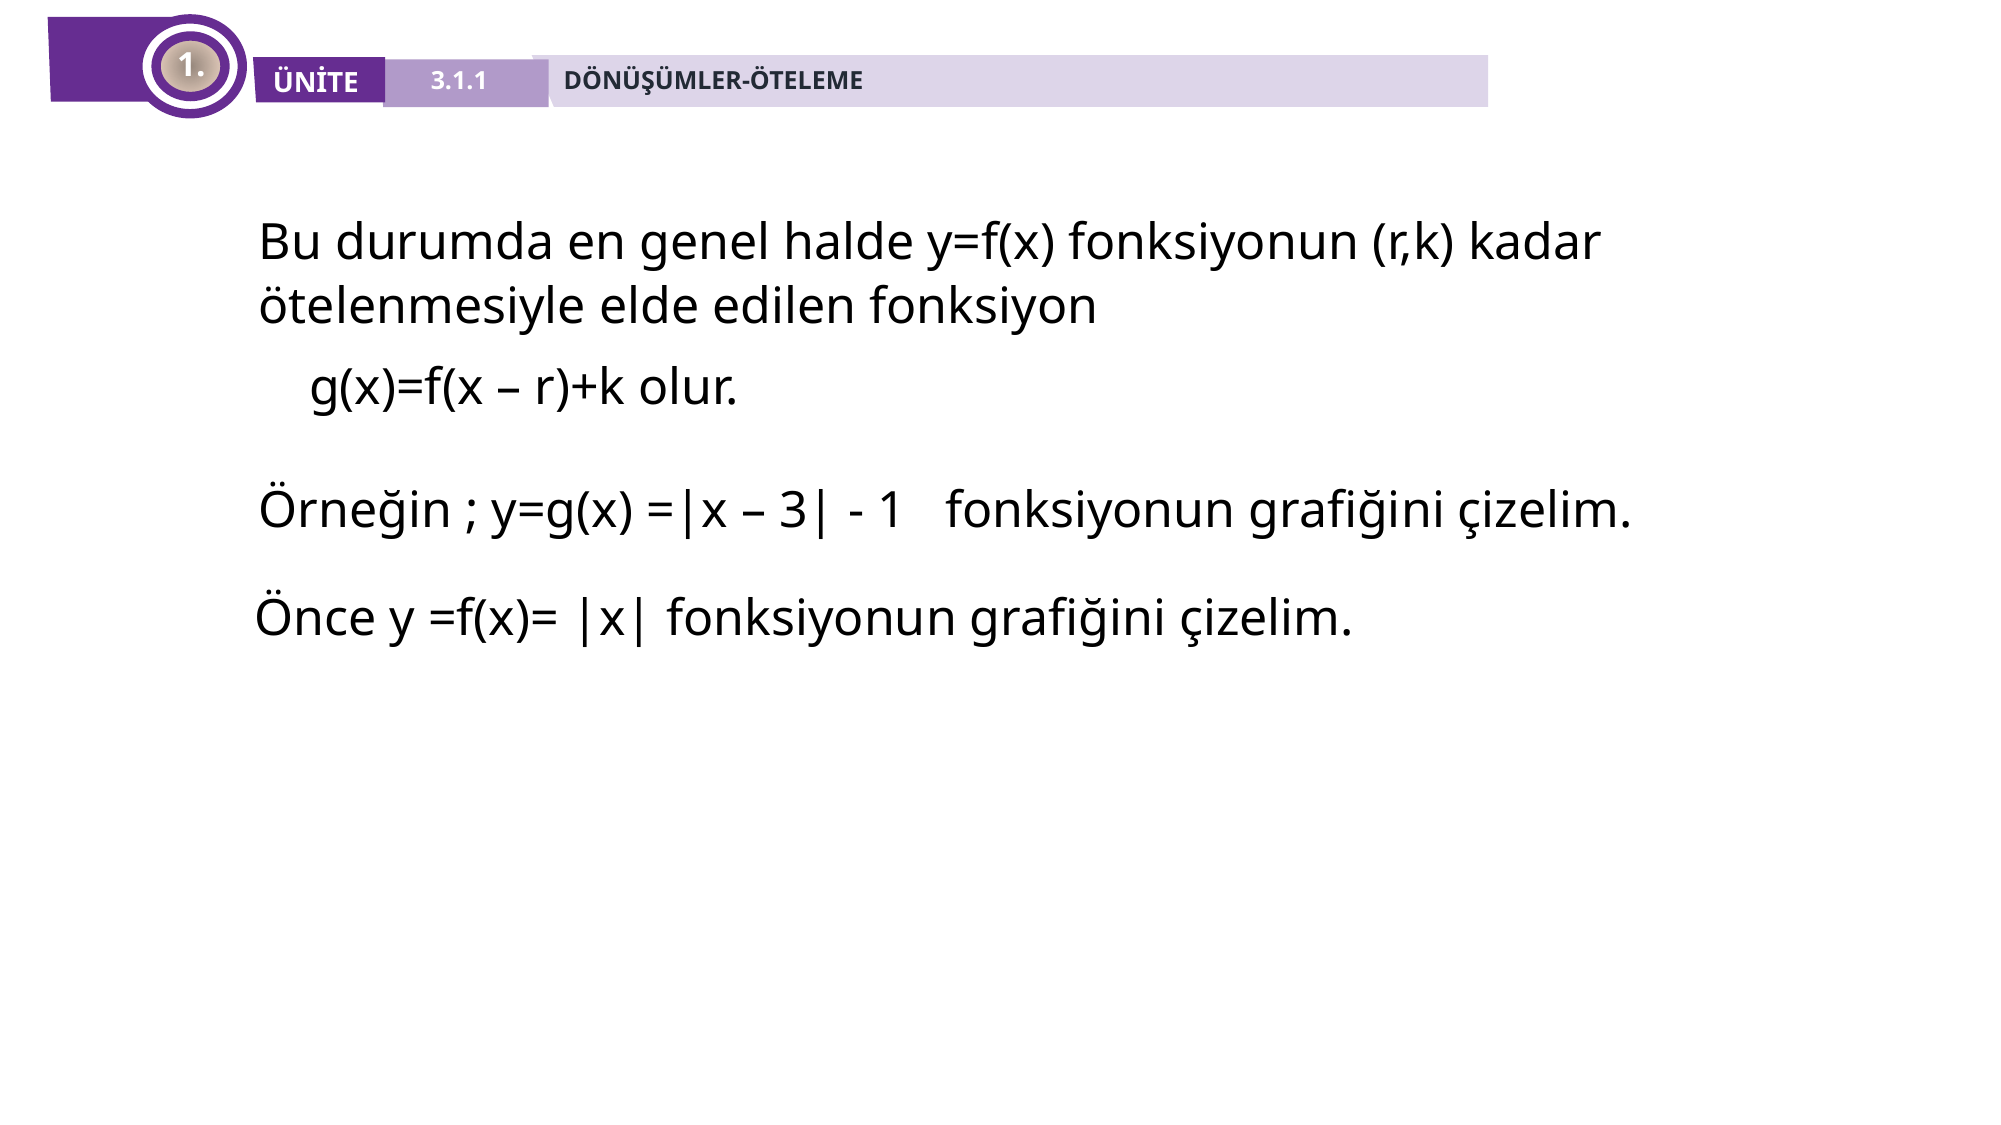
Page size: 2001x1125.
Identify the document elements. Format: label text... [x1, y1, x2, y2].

text_box g(x)=f(x – r)+k olur. [294, 347, 755, 423]
text_box Önce y =f(x)= |x| fonksiyonun grafiğini çizelim. [239, 578, 1496, 653]
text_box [47, 16, 1552, 114]
text_box Örneğin ; y=g(x) =|x – 3| - 1 fonksiyonun grafiğini çizelim. [243, 465, 1835, 545]
text_box Bu durumda en genel halde y=f(x) fonksiyonun (r,k) kadar ötelenmesiyle elde edilen fonksiyon [244, 197, 1804, 341]
